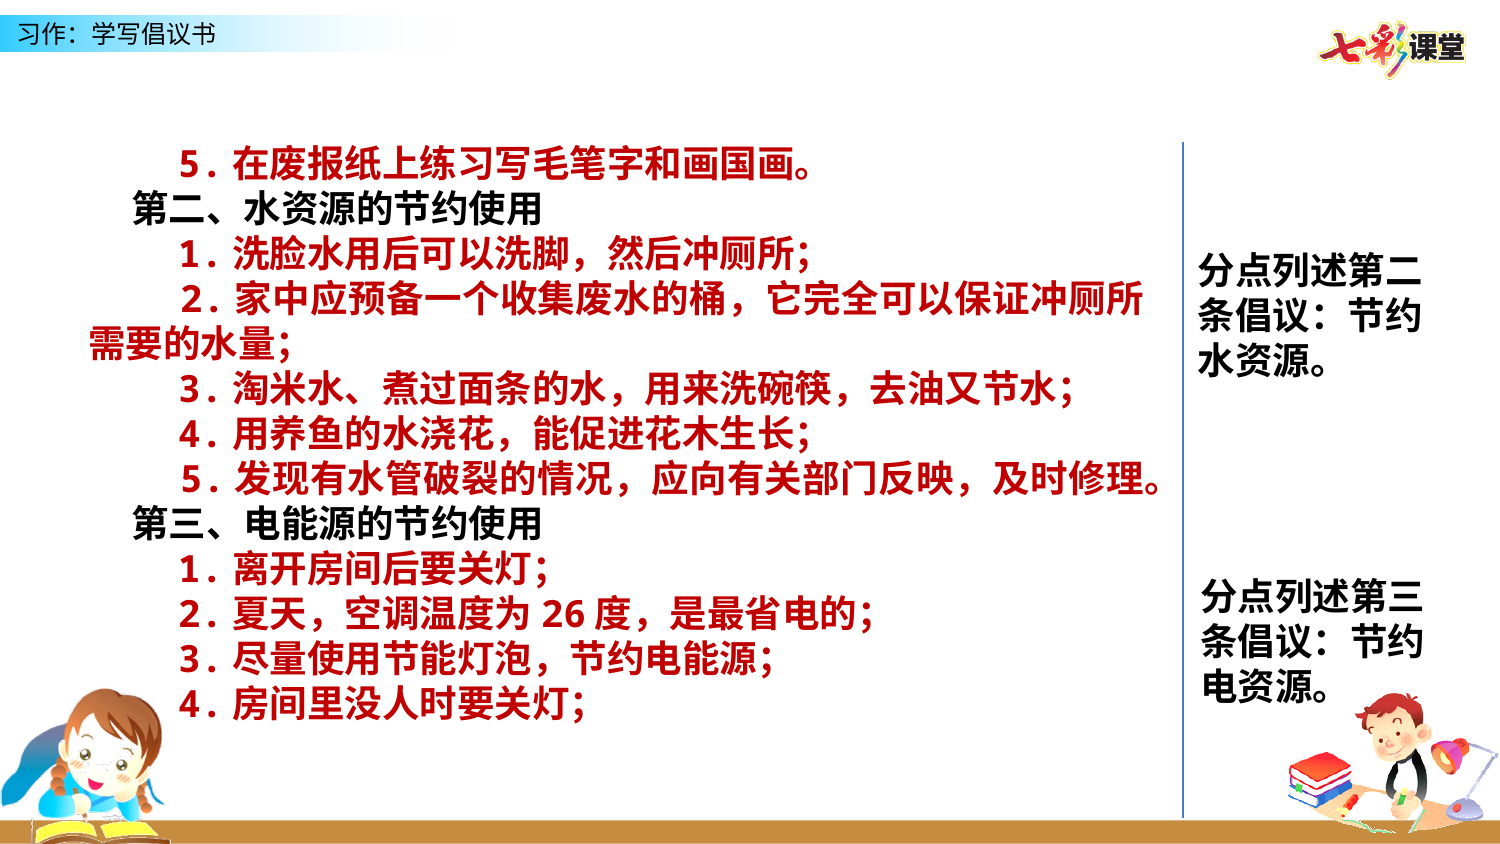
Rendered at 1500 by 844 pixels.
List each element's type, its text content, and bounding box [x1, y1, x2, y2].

picture [1284, 648, 1500, 844]
text_box 分点列述第三条倡议：节约电资源。 [1187, 565, 1468, 716]
text_box 分点列述第二条倡议：节约水资源。 [1187, 239, 1465, 390]
picture [0, 648, 180, 844]
text_box 5.在废报纸上练习写毛笔字和画国画。 第二、水资源的节约使用 1.洗脸水用后可以洗脚，然后冲厕所； 2.家中应预备一个收集废水的桶，它完全可以保证冲厕所需要的水量； 3.淘米水、煮过面条的水，用来洗碗筷，去油又节水； 4.用养鱼的水浇花，能促进花木生长； 5.发现有水管破裂的情况，应向有关部门反映，及时修理。 第三、电能源的节约使用 1.离开房间后要关灯； 2.夏天，空调温度为26度，是最省电的； 3.尽量使用节能灯泡，节约电能源； 4.房间里没人时要关灯； [76, 133, 1156, 731]
picture [1316, 20, 1468, 80]
